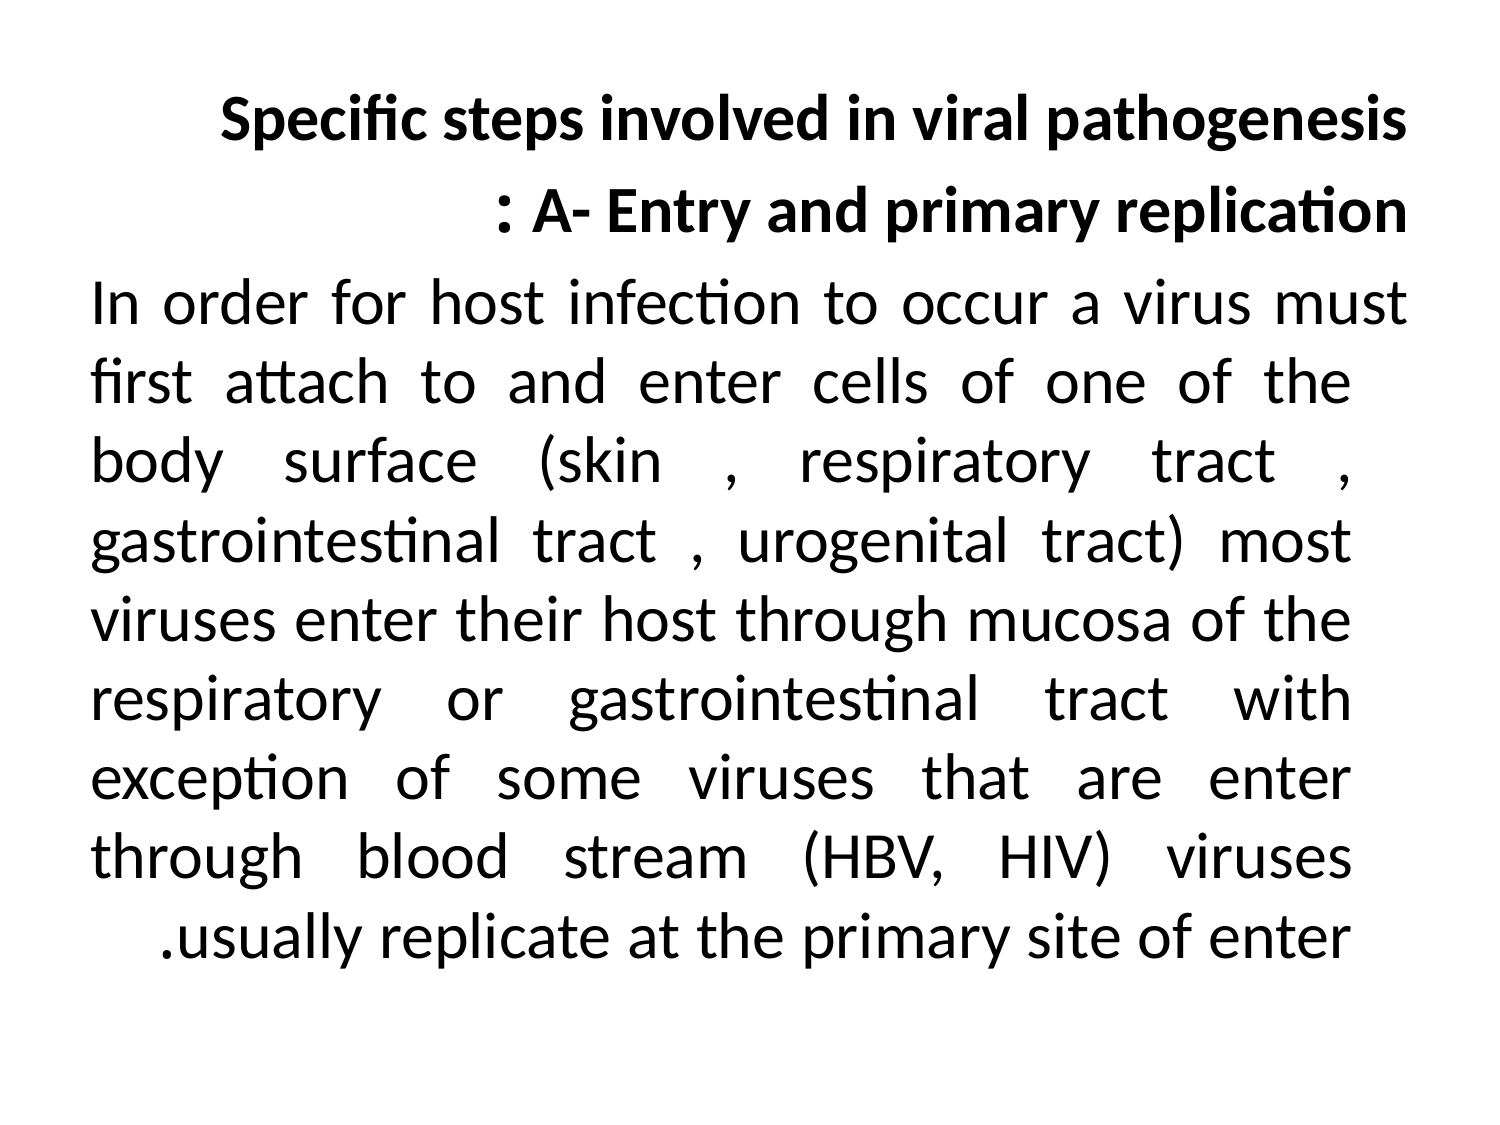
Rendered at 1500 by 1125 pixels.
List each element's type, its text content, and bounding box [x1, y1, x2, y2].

list Specific steps involved in viral pathogenesis A- Entry and primary replication : In order for host infection to occur a virus must first attach to and enter cells of one of the body surface (skin , respiratory tract , gastrointestinal tract , urogenital tract) most viruses enter their host through mucosa of the respiratory or gastrointestinal tract with exception of some viruses that are enter through blood stream (HBV, HIV) viruses usually replicate at the primary site of enter. [75, 66, 1425, 1005]
